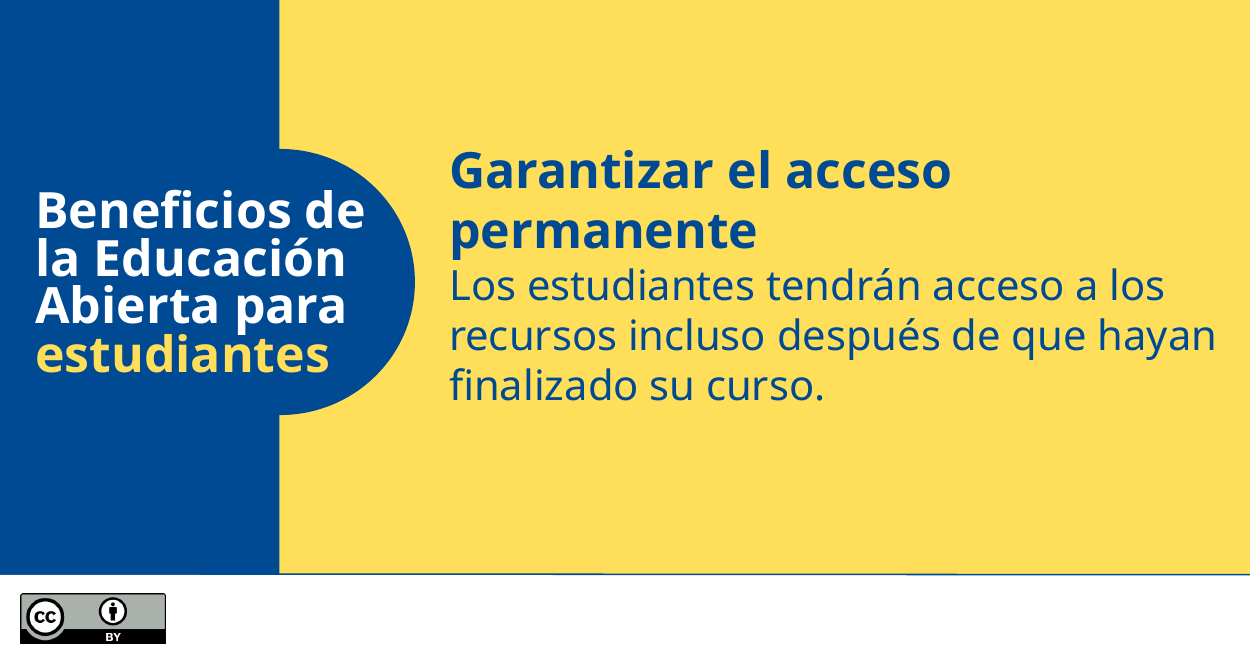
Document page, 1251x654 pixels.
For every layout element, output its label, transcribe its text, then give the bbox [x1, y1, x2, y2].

text_box [212, 397, 348, 416]
picture [20, 592, 166, 645]
text_box [403, 227, 415, 337]
text_box Garantizar el acceso permanente Los estudiantes tendrán acceso a los recursos incluso después de que hayan finalizado su curso. [434, 123, 1250, 521]
text_box [0, 582, 1250, 654]
text_box [201, 148, 359, 174]
text_box [0, 0, 280, 573]
text_box Beneficios de la Educación Abierta para estudiantes [20, 174, 403, 397]
